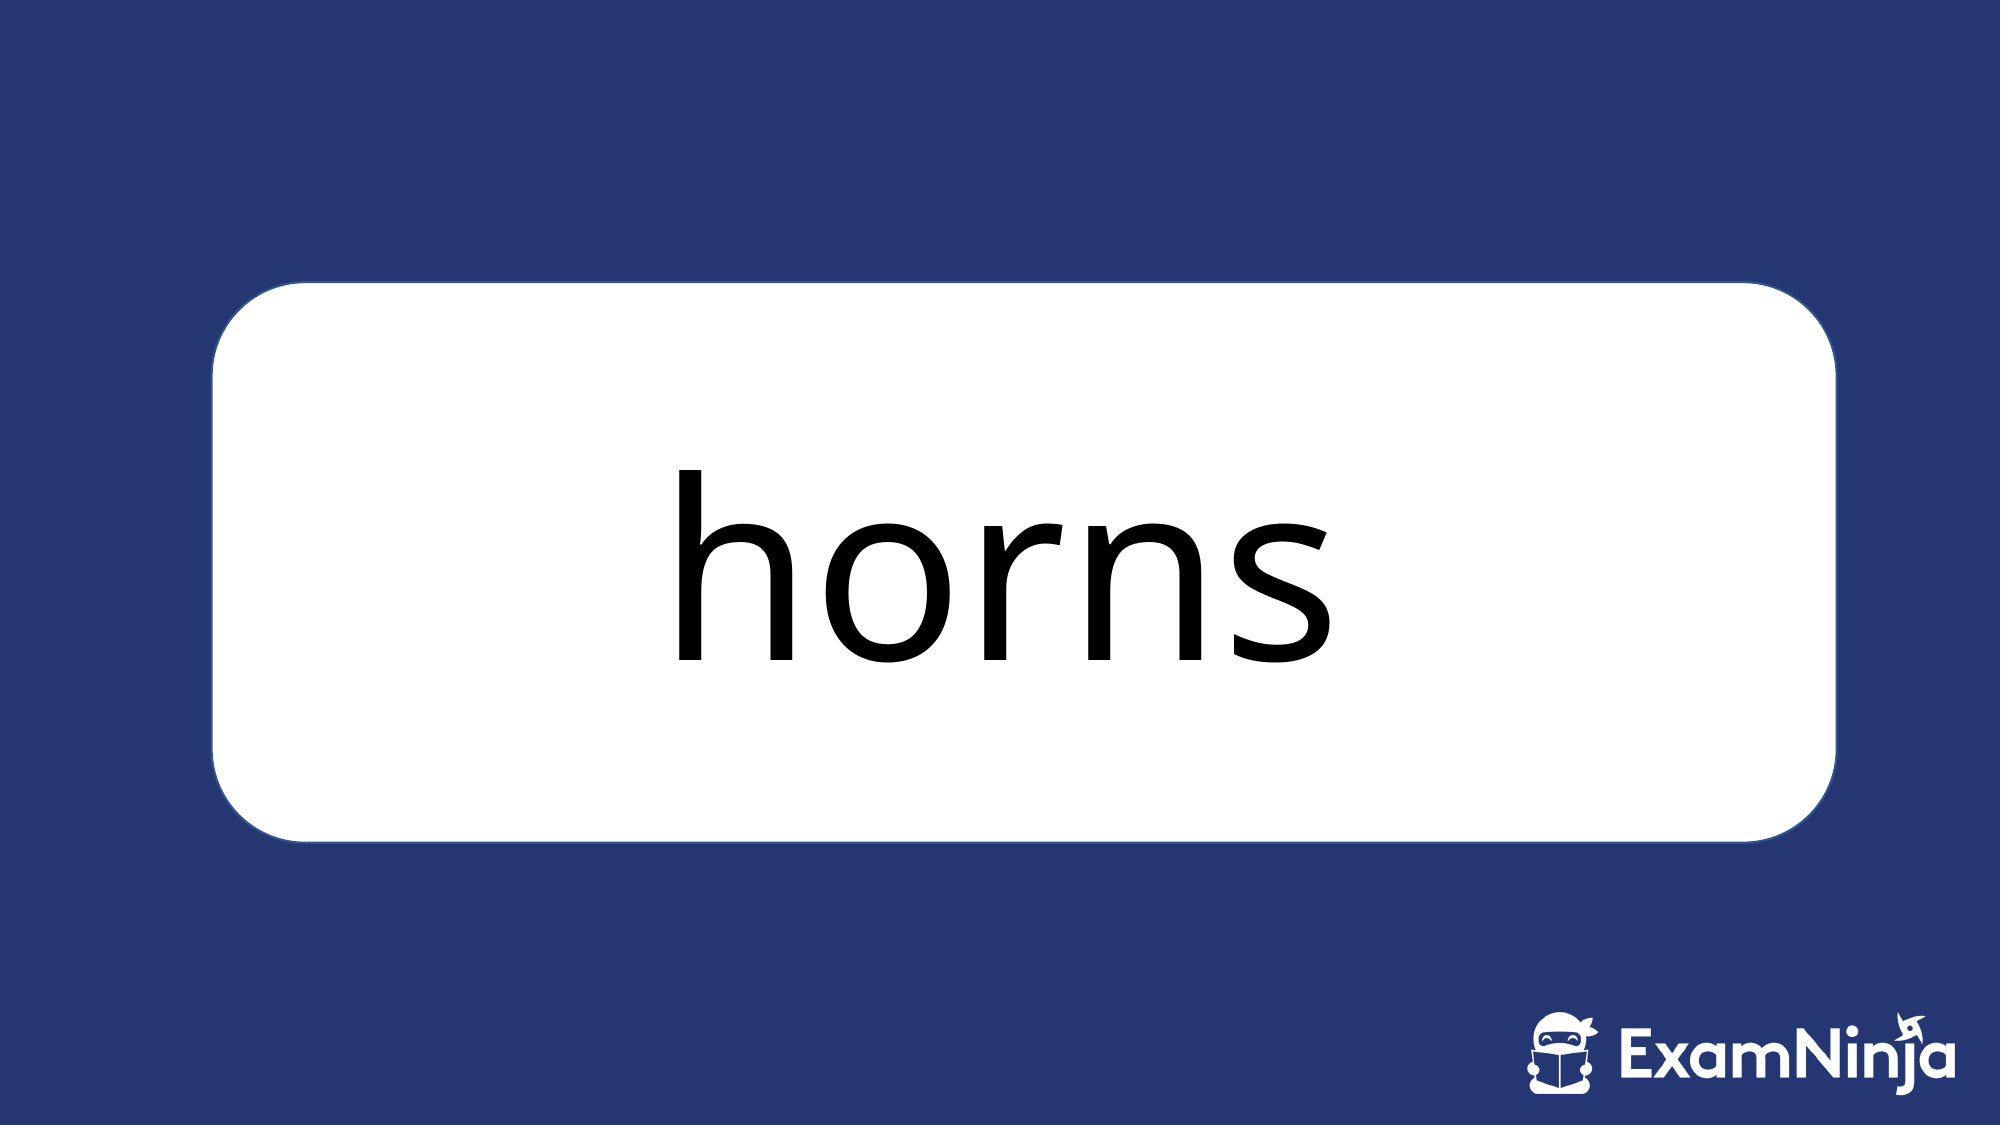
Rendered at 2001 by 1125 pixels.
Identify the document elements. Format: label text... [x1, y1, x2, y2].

text_box [210, 719, 1838, 844]
text_box [210, 281, 1838, 403]
text_box horns [143, 403, 1857, 719]
picture [1501, 1003, 1979, 1102]
